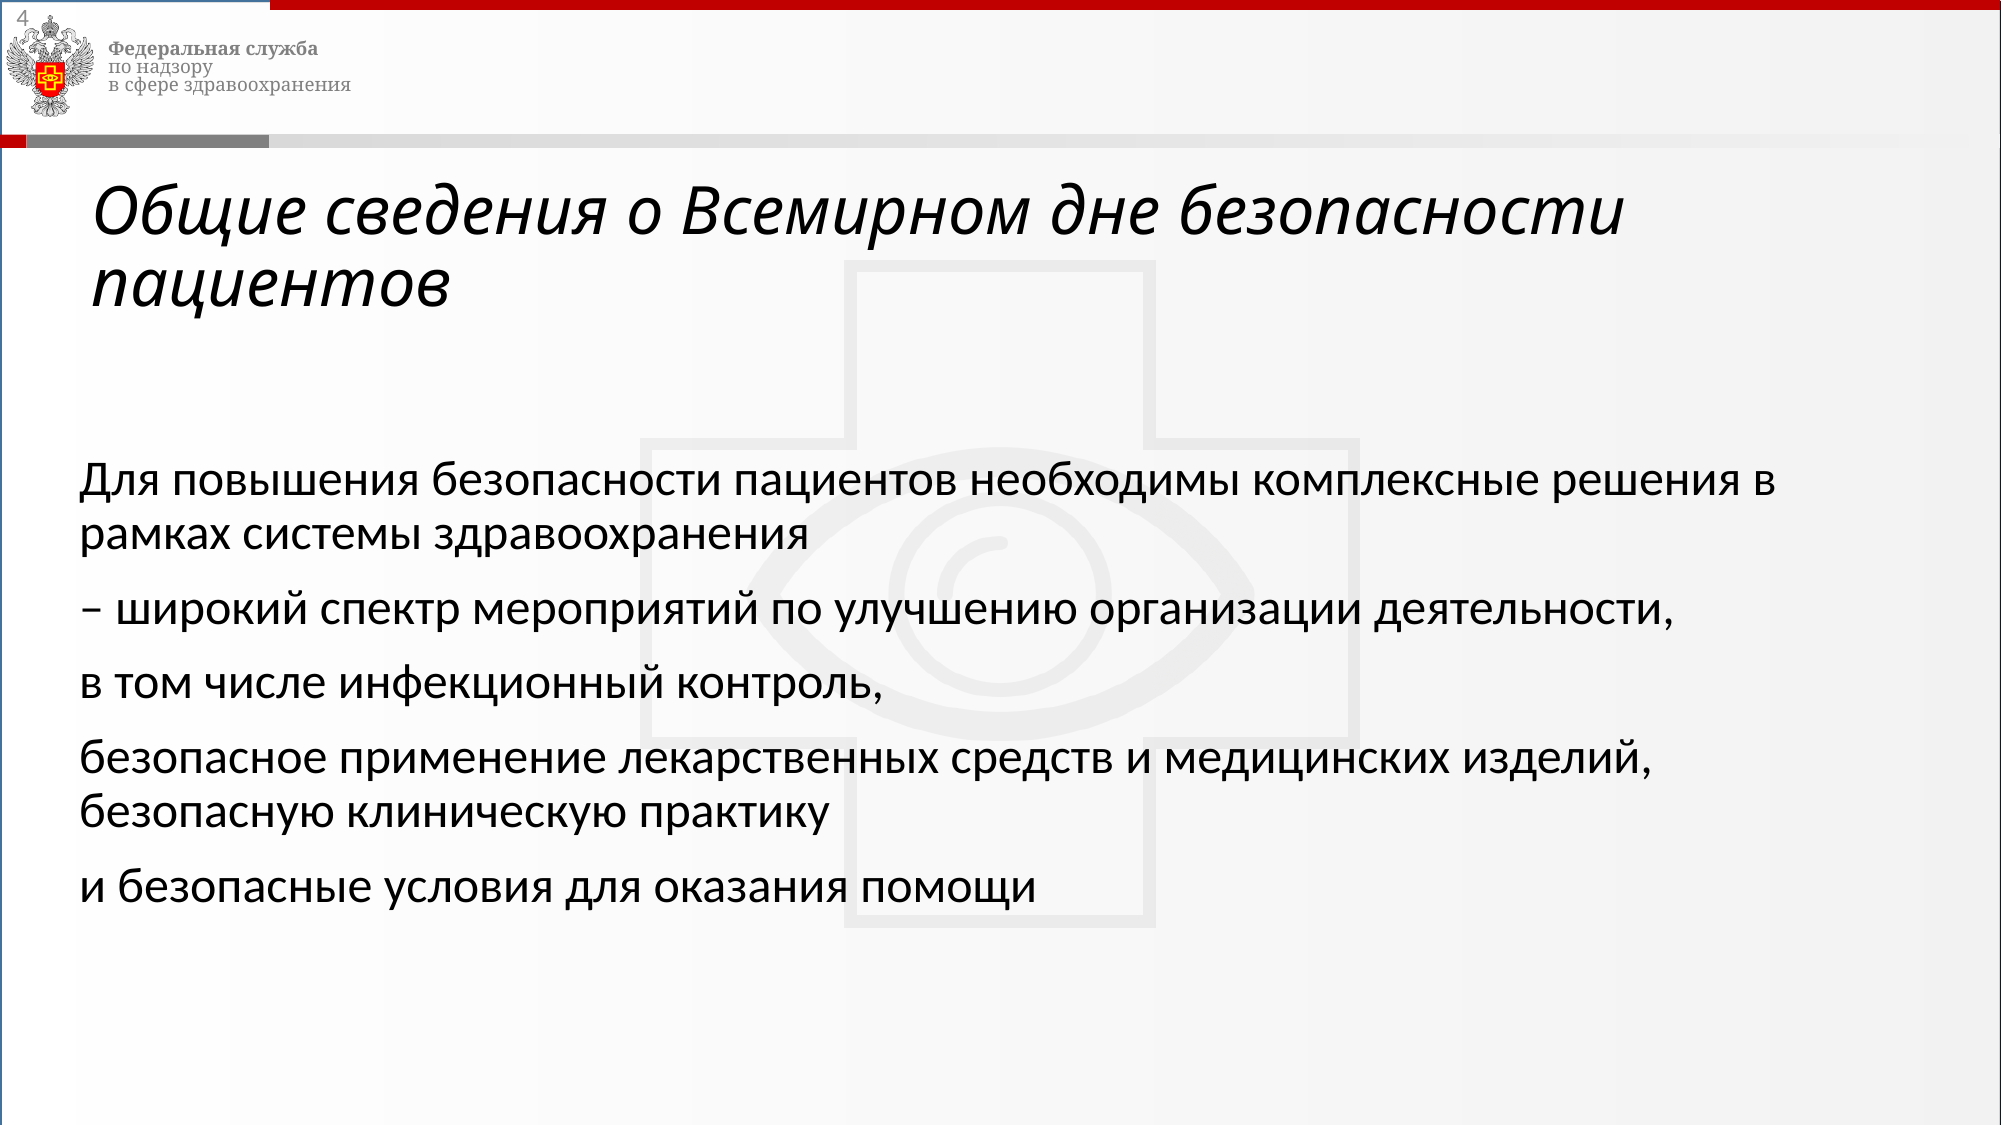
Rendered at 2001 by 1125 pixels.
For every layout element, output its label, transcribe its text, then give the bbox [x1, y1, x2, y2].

list Для повышения безопасности пациентов необходимы комплексные решения в рамках системы здравоохранения – широкий спектр мероприятий по улучшению организации деятельности, в том числе инфекционный контроль, безопасное применение лекарственных средств и медицинских изделий, безопасную клиническую практику и безопасные условия для оказания помощи [64, 390, 1862, 999]
title Общие сведения о Всемирном дне безопасности пациентов [76, 155, 1888, 329]
slide_number 4 [0, 0, 65, 47]
picture [0, 15, 101, 117]
